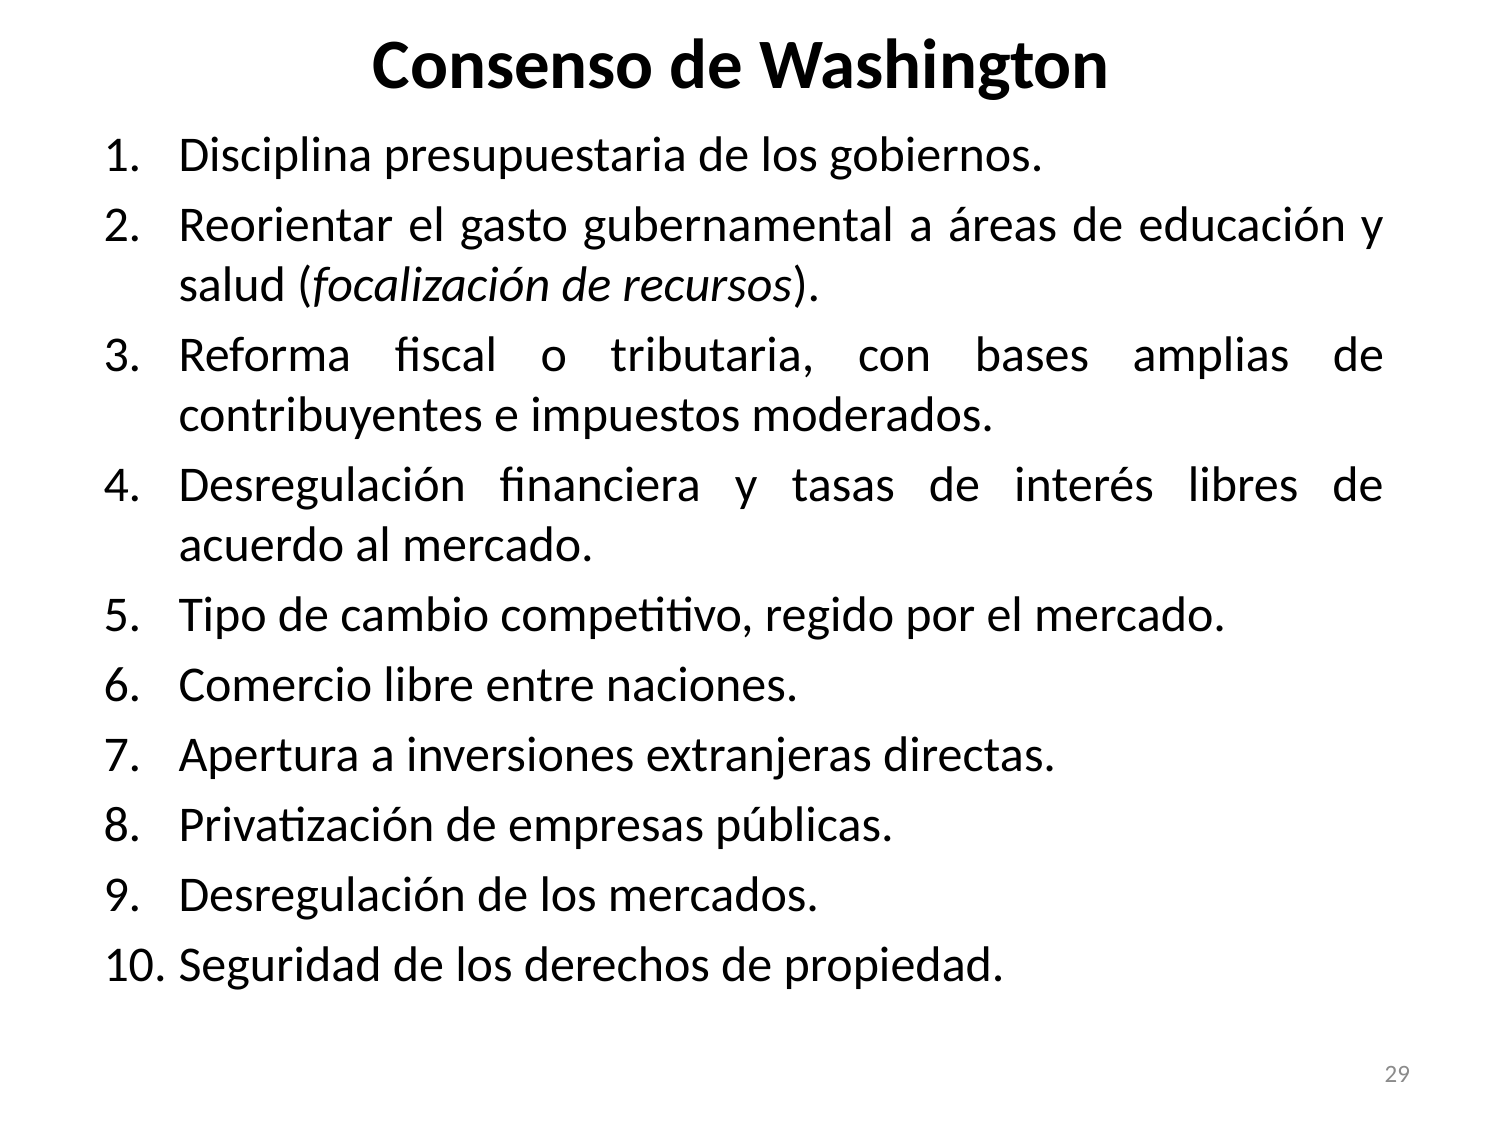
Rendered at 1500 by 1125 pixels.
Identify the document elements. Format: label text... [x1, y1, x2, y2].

list Disciplina presupuestaria de los gobiernos. Reorientar el gasto gubernamental a áreas de educación y salud (focalización de recursos). Reforma fiscal o tributaria, con bases amplias de contribuyentes e impuestos moderados. Desregulación financiera y tasas de interés libres de acuerdo al mercado. Tipo de cambio competitivo, regido por el mercado. Comercio libre entre naciones. Apertura a inversiones extranjeras directas. Privatización de empresas públicas. Desregulación de los mercados. Seguridad de los derechos de propiedad. [88, 113, 1400, 1071]
title Consenso de Washington [41, 18, 1459, 103]
slide_number 29 [1074, 1042, 1425, 1103]
